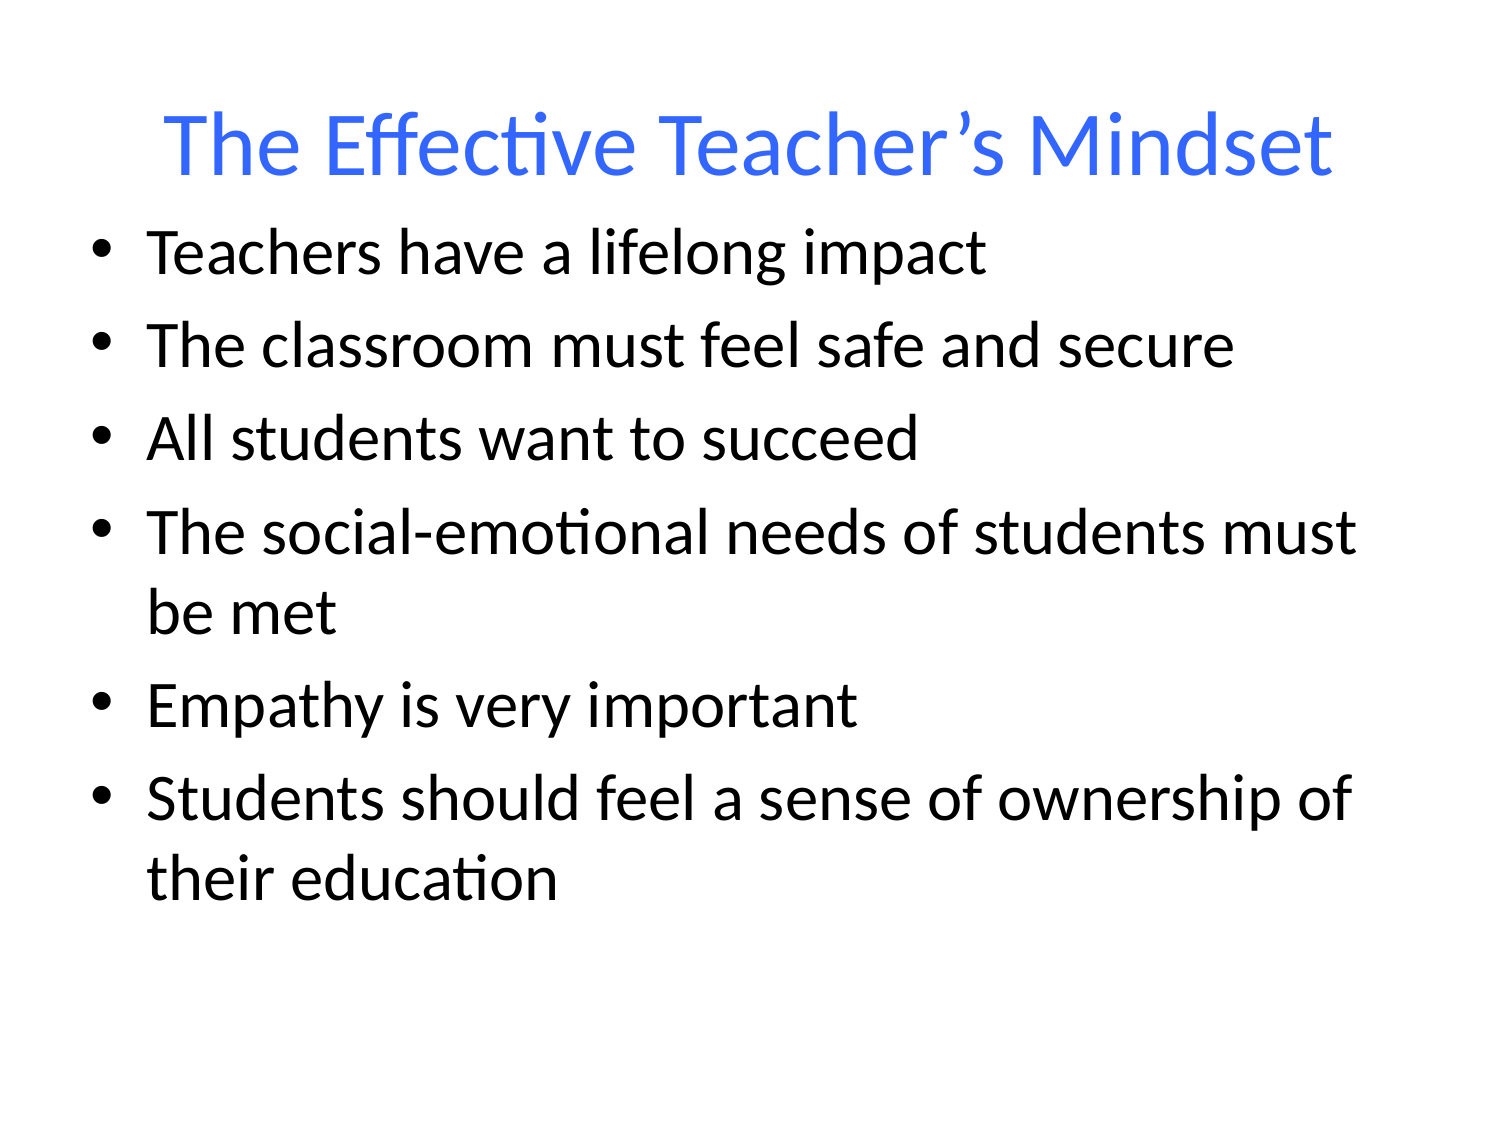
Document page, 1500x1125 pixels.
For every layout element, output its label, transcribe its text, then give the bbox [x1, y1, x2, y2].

list Teachers have a lifelong impact The classroom must feel safe and secure All students want to succeed The social-emotional needs of students must be met Empathy is very important Students should feel a sense of ownership of their education [75, 200, 1425, 1005]
title The Effective Teacher’s Mindset [75, 45, 1425, 200]
